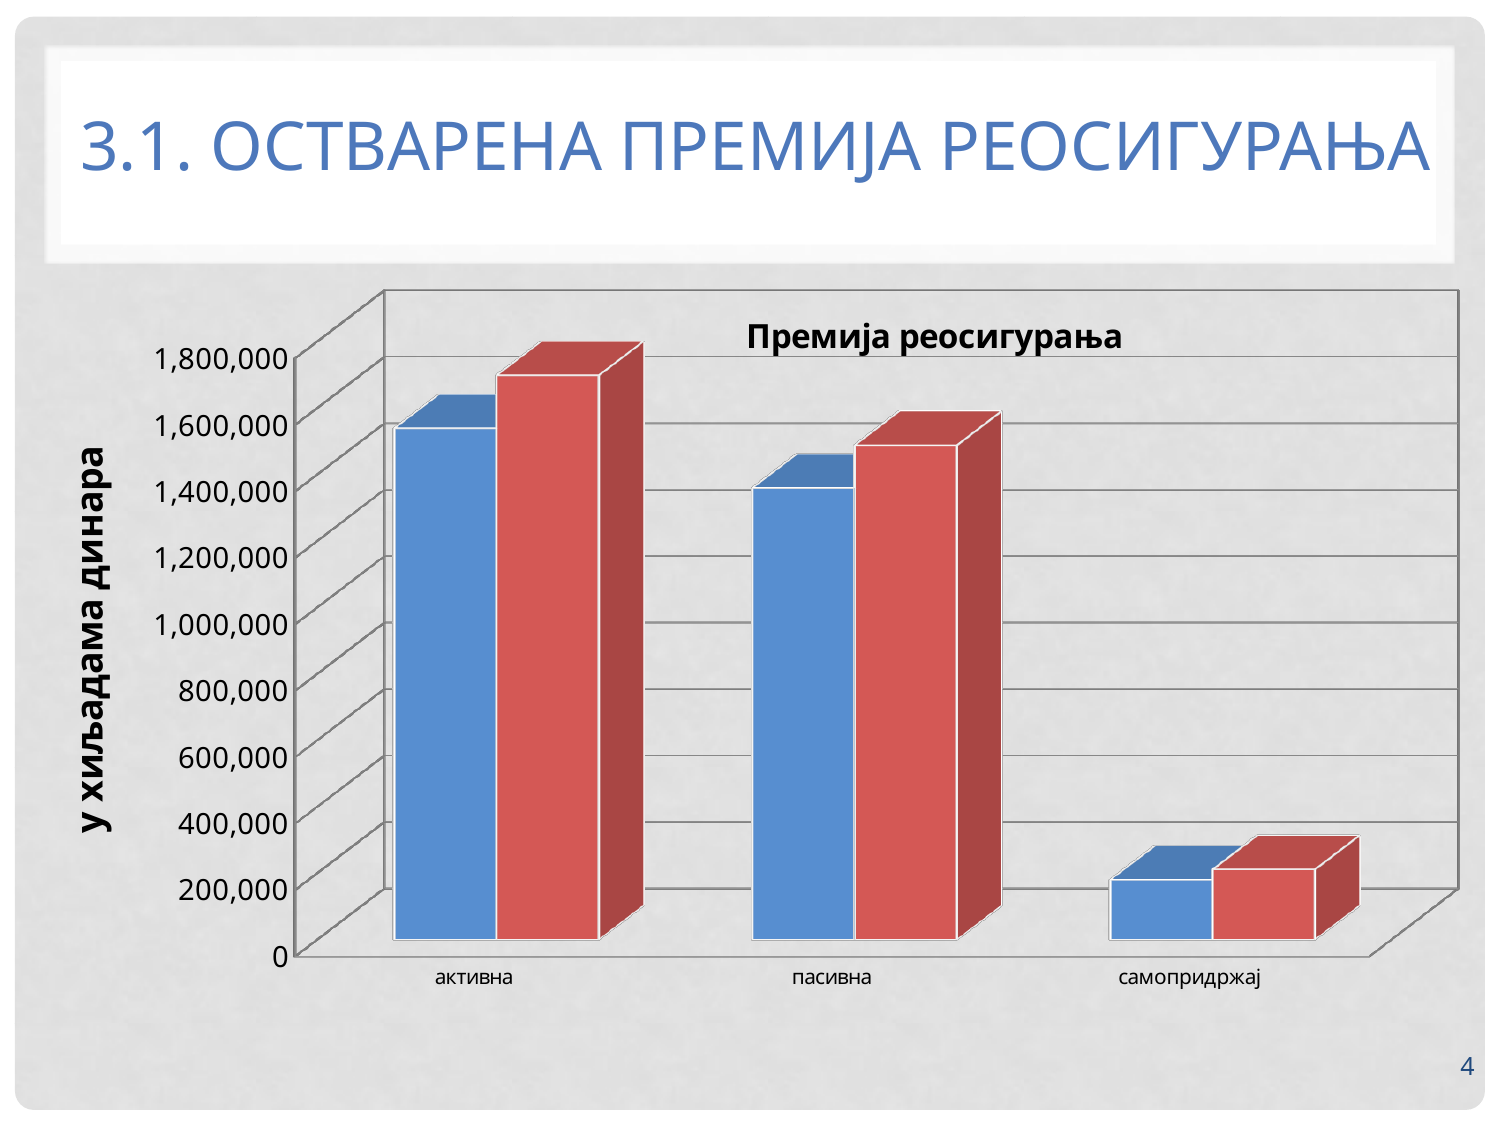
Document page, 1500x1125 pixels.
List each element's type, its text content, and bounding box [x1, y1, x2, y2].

title 3.1. ОСТВАРЕНA ПРЕМИЈA РЕОСИГУРАЊА [64, 54, 1447, 232]
slide_number 4 [1399, 1035, 1490, 1100]
chart [41, 266, 1471, 1095]
